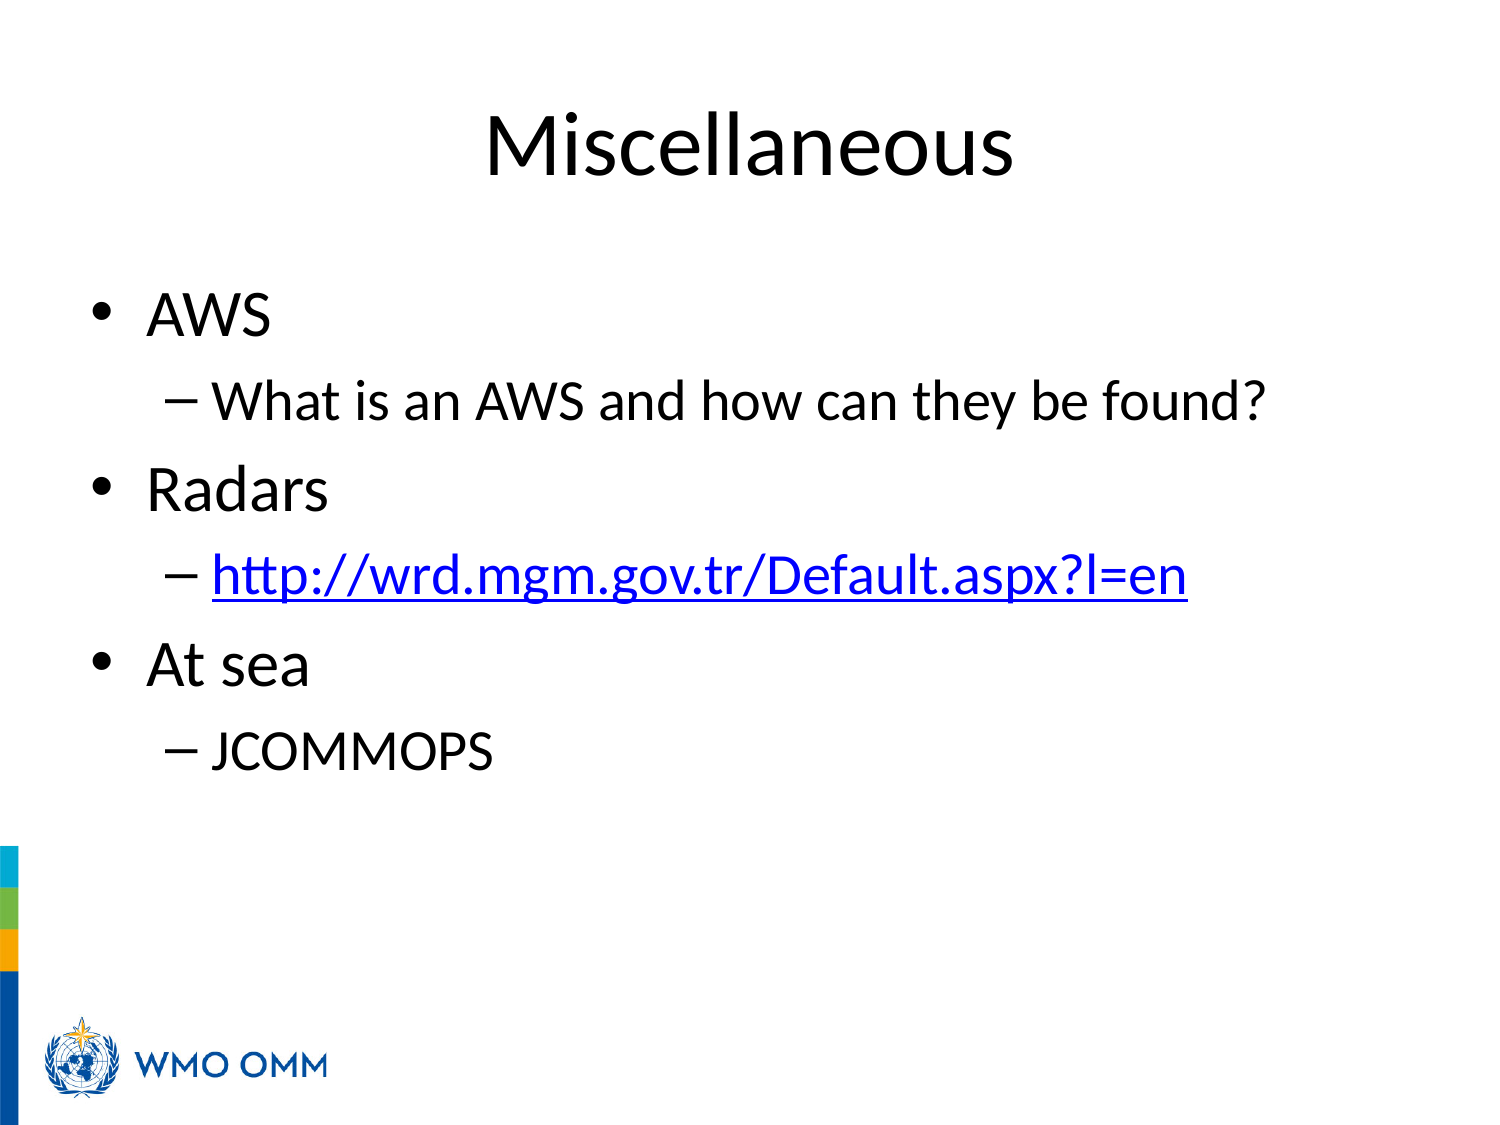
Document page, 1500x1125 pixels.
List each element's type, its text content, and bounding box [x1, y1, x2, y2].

picture [0, 845, 327, 1125]
title Miscellaneous [75, 45, 1425, 233]
list AWS What is an AWS and how can they be found? Radars http://wrd.mgm.gov.tr/Default.aspx?l=en At sea JCOMMOPS [75, 262, 1425, 1005]
